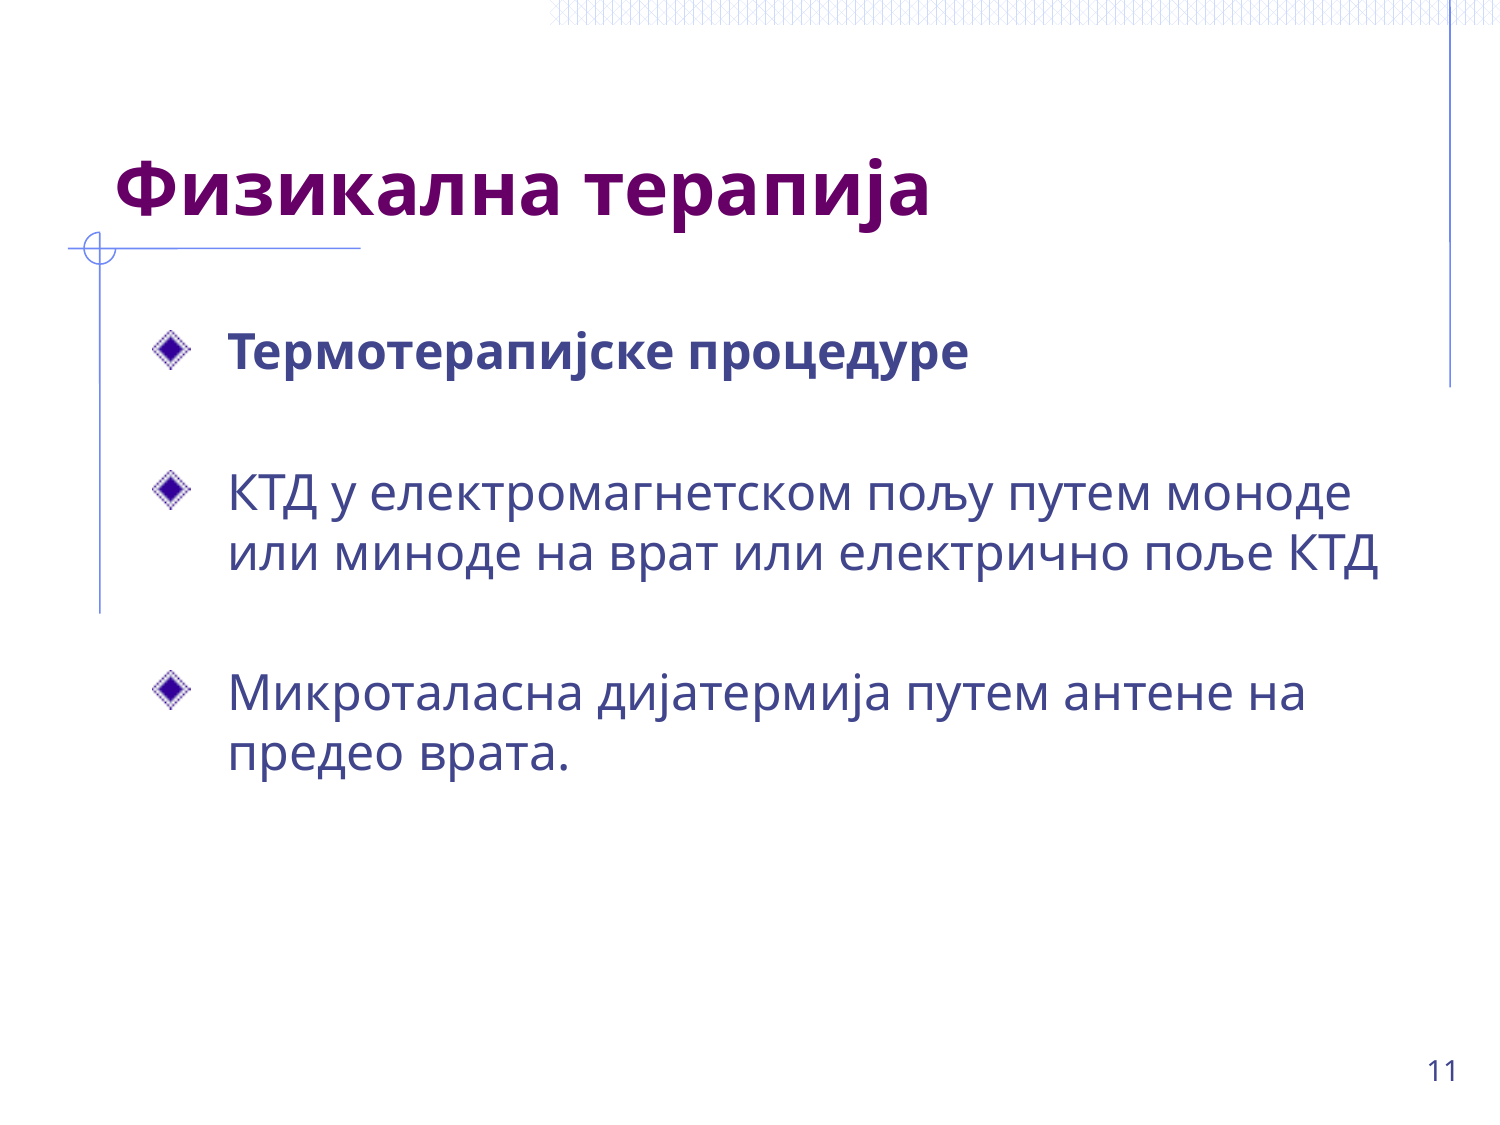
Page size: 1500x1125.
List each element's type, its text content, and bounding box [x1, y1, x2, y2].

picture [152, 330, 191, 370]
title Физикална терапија [99, 49, 1376, 238]
slide_number 11 [1162, 1025, 1475, 1100]
picture [152, 670, 191, 710]
picture [152, 470, 191, 510]
list Термотерапијске процедуре КТД у електромагнетском пољу путем моноде или миноде на врат или електрично поље КТД Микроталасна дијатермија путем антене на предео врата. [137, 312, 1413, 988]
